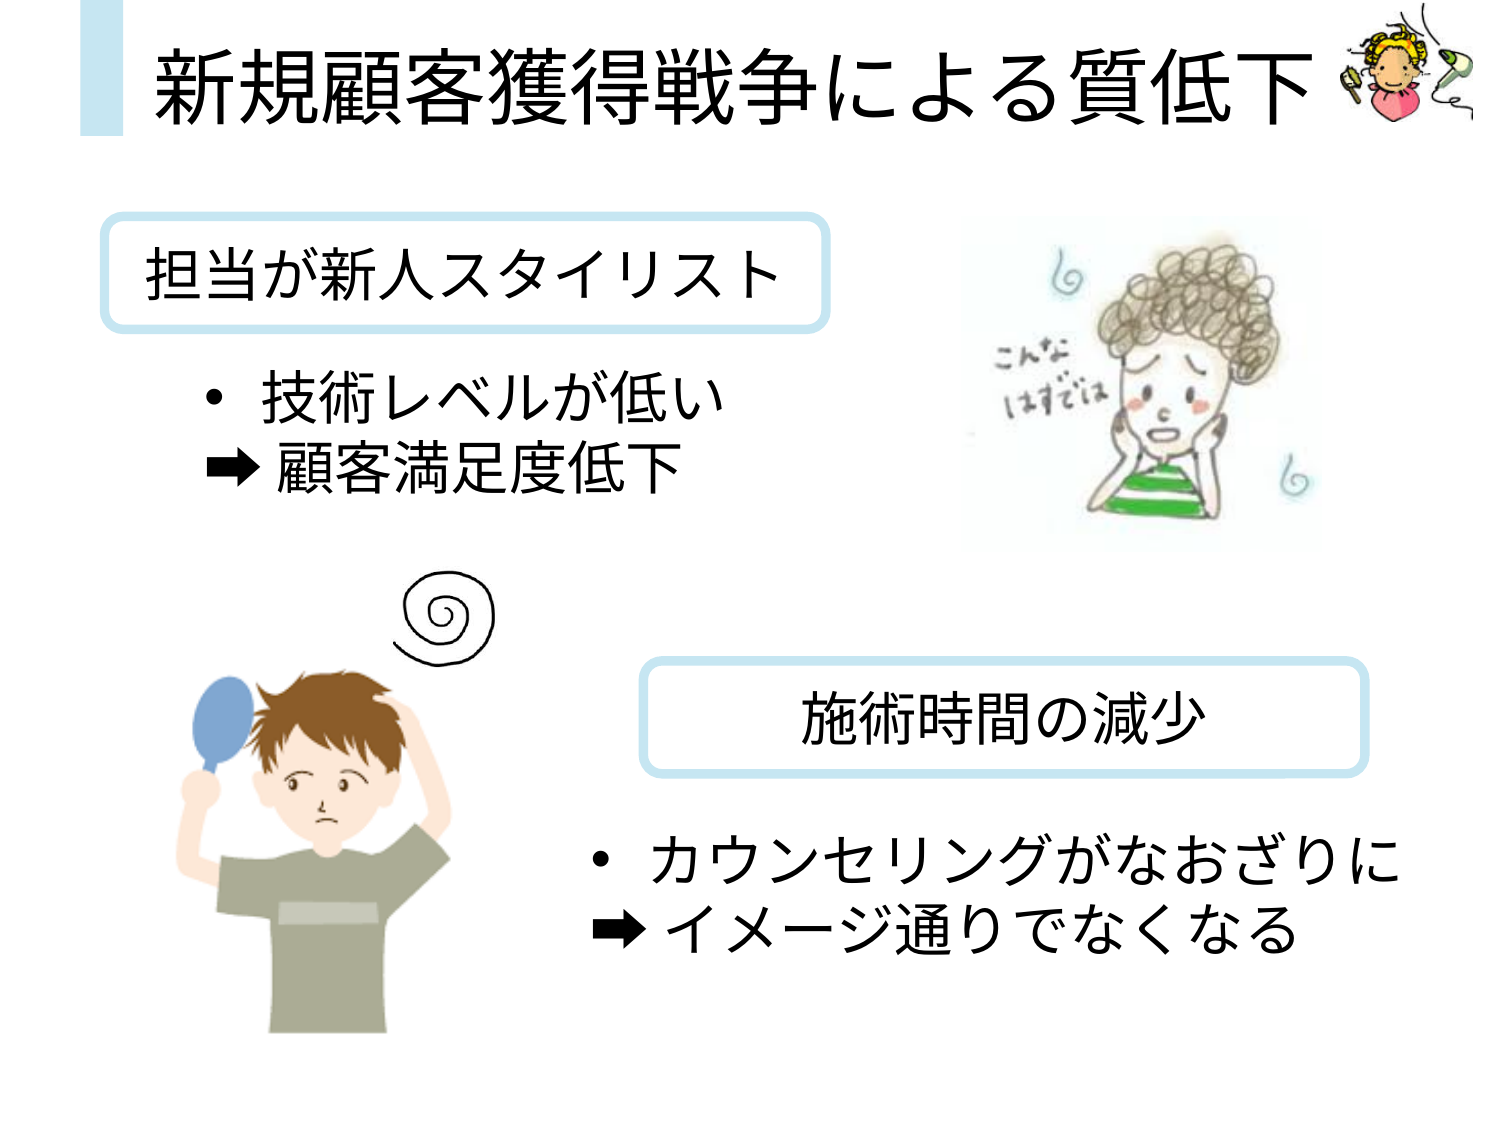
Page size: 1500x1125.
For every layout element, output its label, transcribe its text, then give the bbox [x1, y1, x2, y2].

text_box 施術時間の減少 [642, 659, 1366, 775]
picture [961, 216, 1322, 552]
text_box カウンセリングがなおざりに ➡イメージ通りでなくなる [575, 816, 1433, 971]
text_box 技術レベルが低い ➡顧客満足度低下 [189, 353, 929, 509]
text_box 担当が新人スタイリスト [103, 215, 828, 331]
title 新規顧客獲得戦争による質低下 [138, 24, 1433, 160]
text_box [79, 0, 124, 137]
picture [1340, 2, 1473, 122]
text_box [165, 548, 509, 1048]
